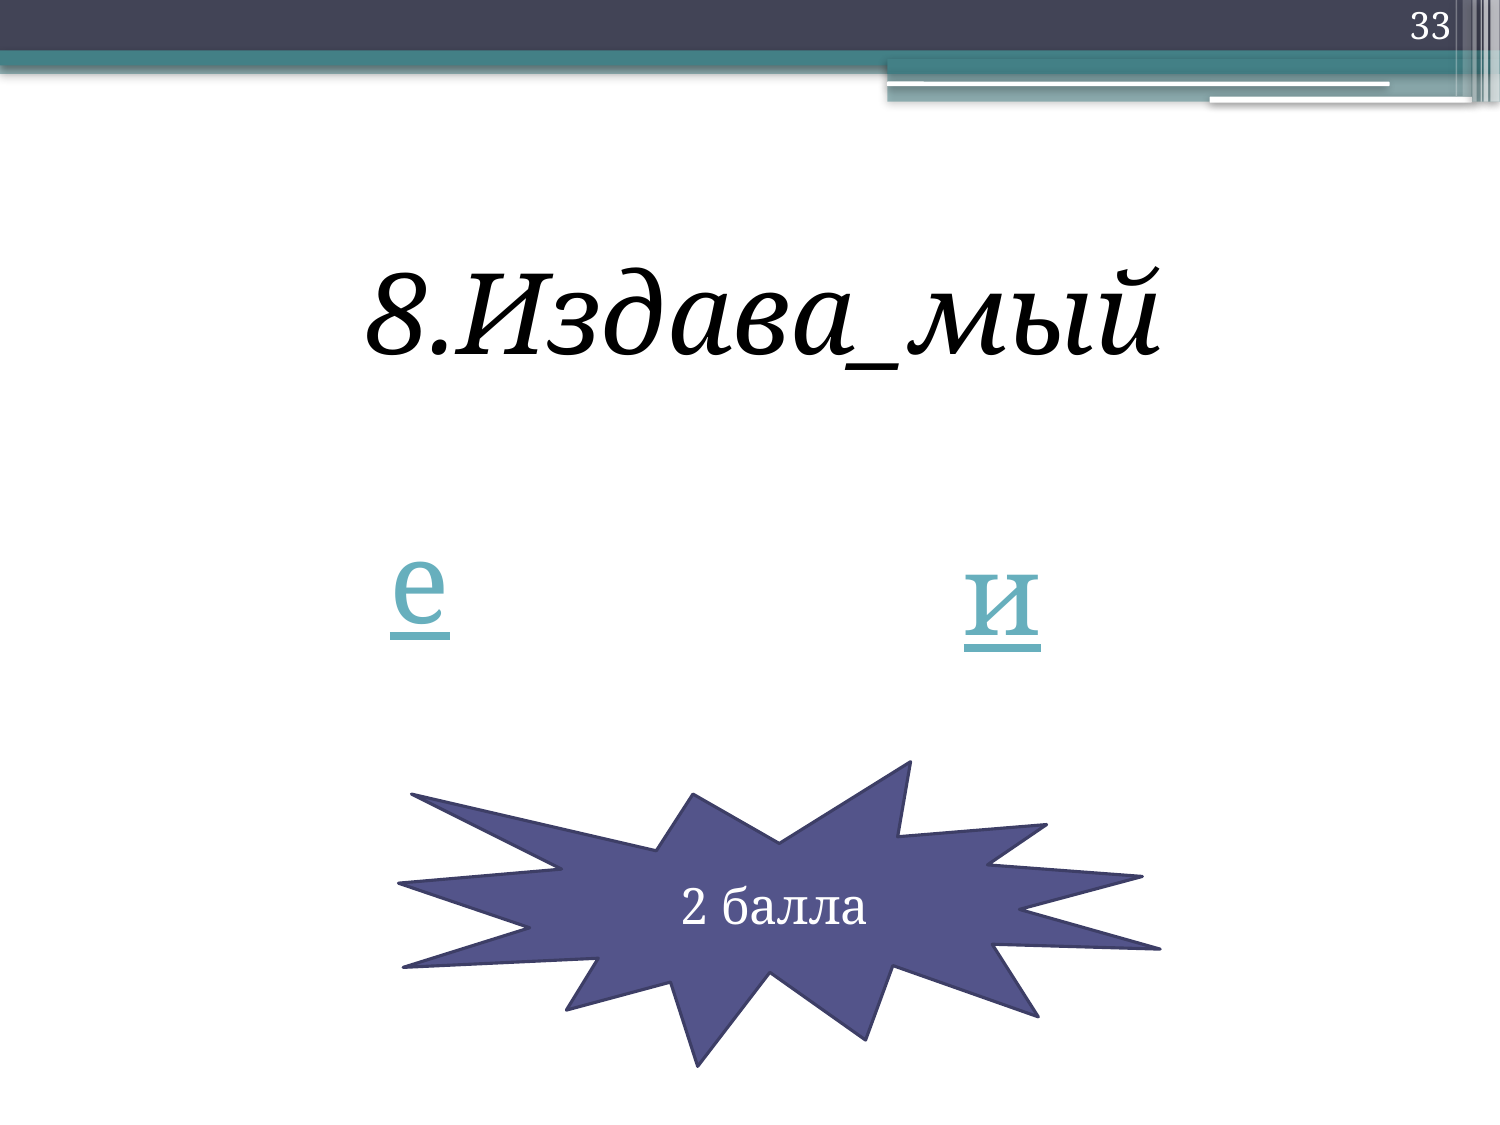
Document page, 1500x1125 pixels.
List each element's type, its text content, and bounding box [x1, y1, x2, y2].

text_box и [949, 515, 1219, 684]
text_box 2 балла [396, 760, 1162, 1068]
slide_number 33 [1341, 0, 1466, 61]
text_box 8.Издава_мый [351, 234, 1395, 385]
text_box е [375, 503, 575, 672]
